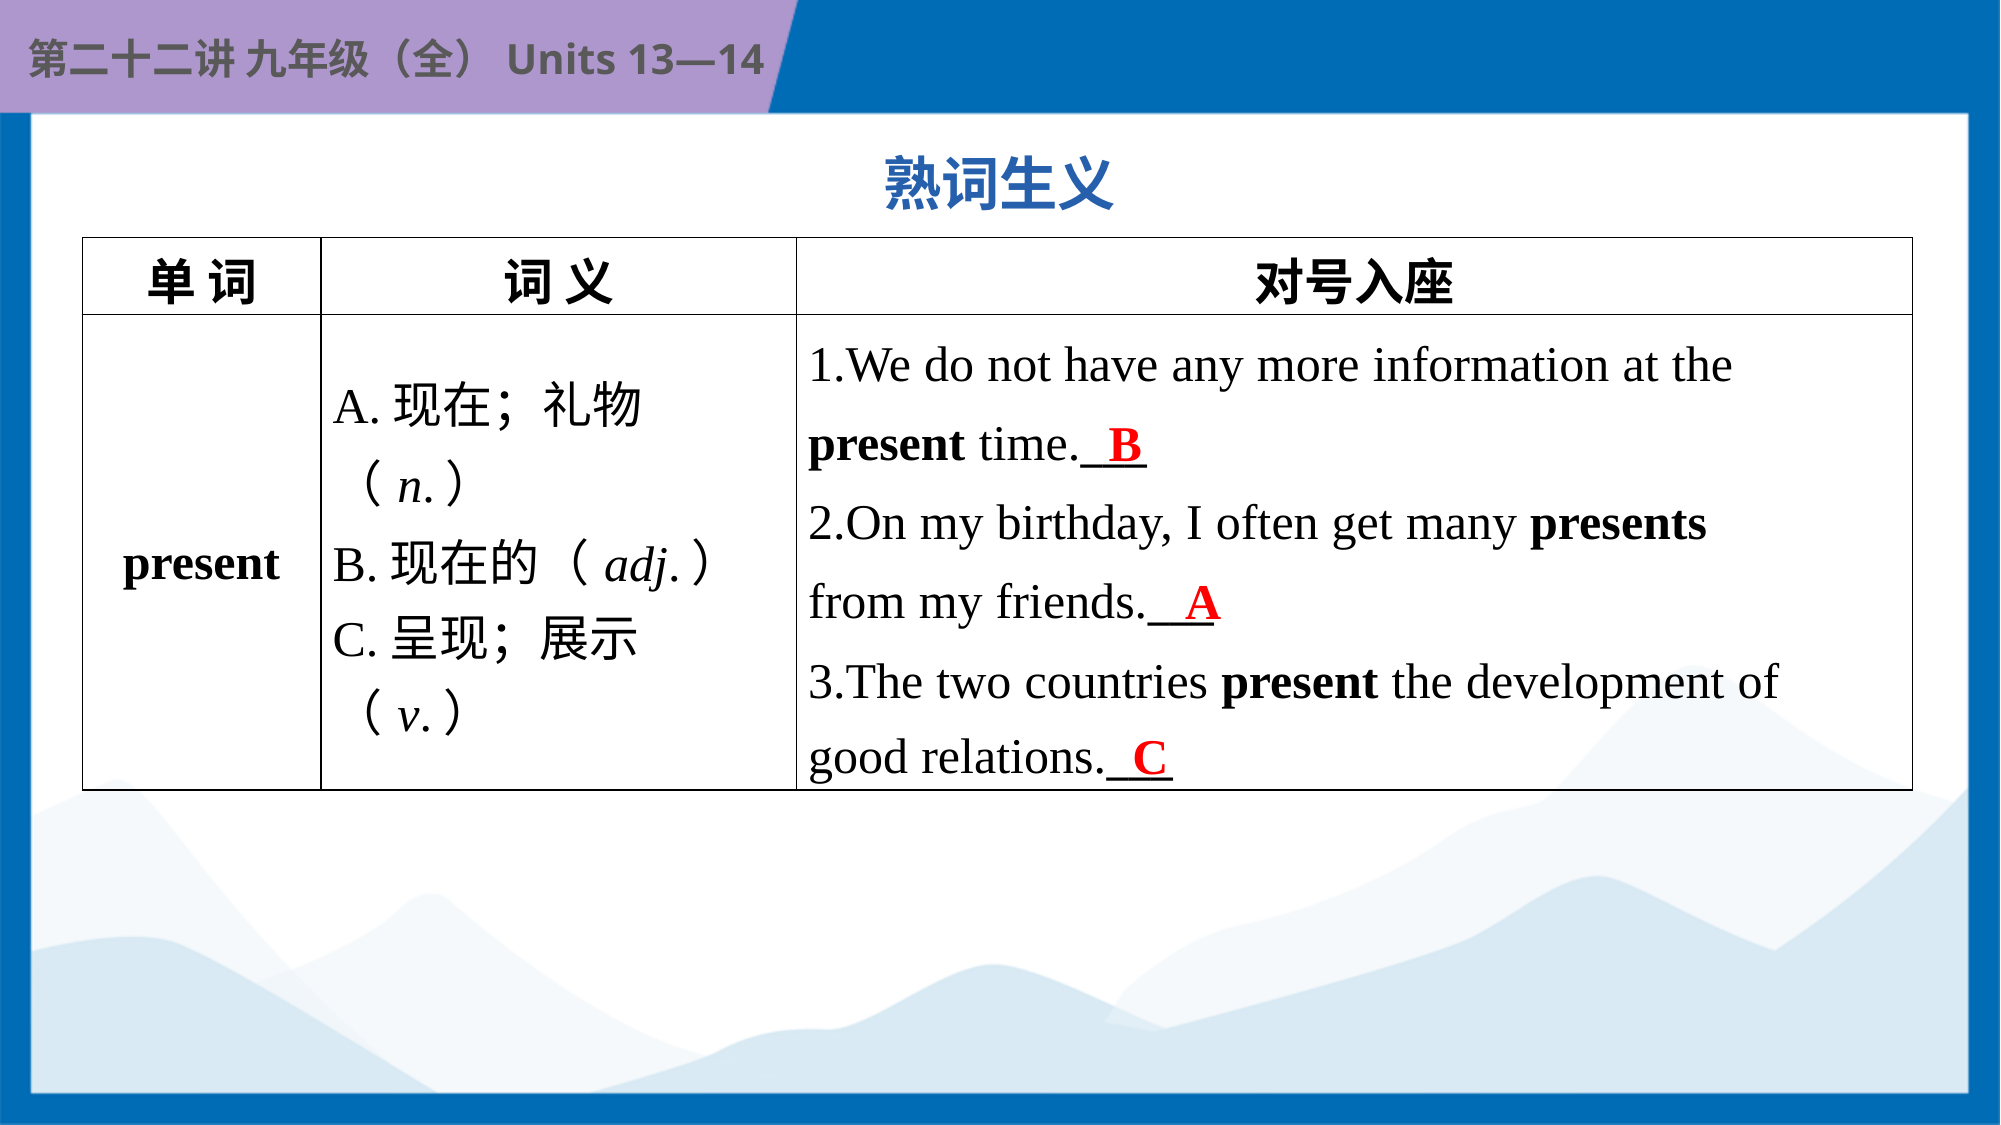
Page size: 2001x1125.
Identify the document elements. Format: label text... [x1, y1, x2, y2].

text_box C [1114, 707, 1187, 779]
table_cell 1.We do not have any more information at the present time.___ 2.On my birthday, I often get many presents from my friends.___ 3.The two countries present the development of good relations.___ [797, 315, 1912, 789]
table_cell present [83, 315, 320, 789]
table_header 对号入座 [797, 238, 1912, 314]
text_box A [1166, 552, 1240, 624]
picture [0, 0, 2000, 1125]
table_cell A.现在；礼物（n.） B.现在的（adj.） C.呈现；展示（v.） [322, 315, 796, 789]
text_box B [1090, 394, 1160, 466]
text_box 熟词生义 [82, 146, 1917, 217]
table_header 单 词 [83, 238, 320, 314]
table_header 词 义 [322, 238, 796, 314]
